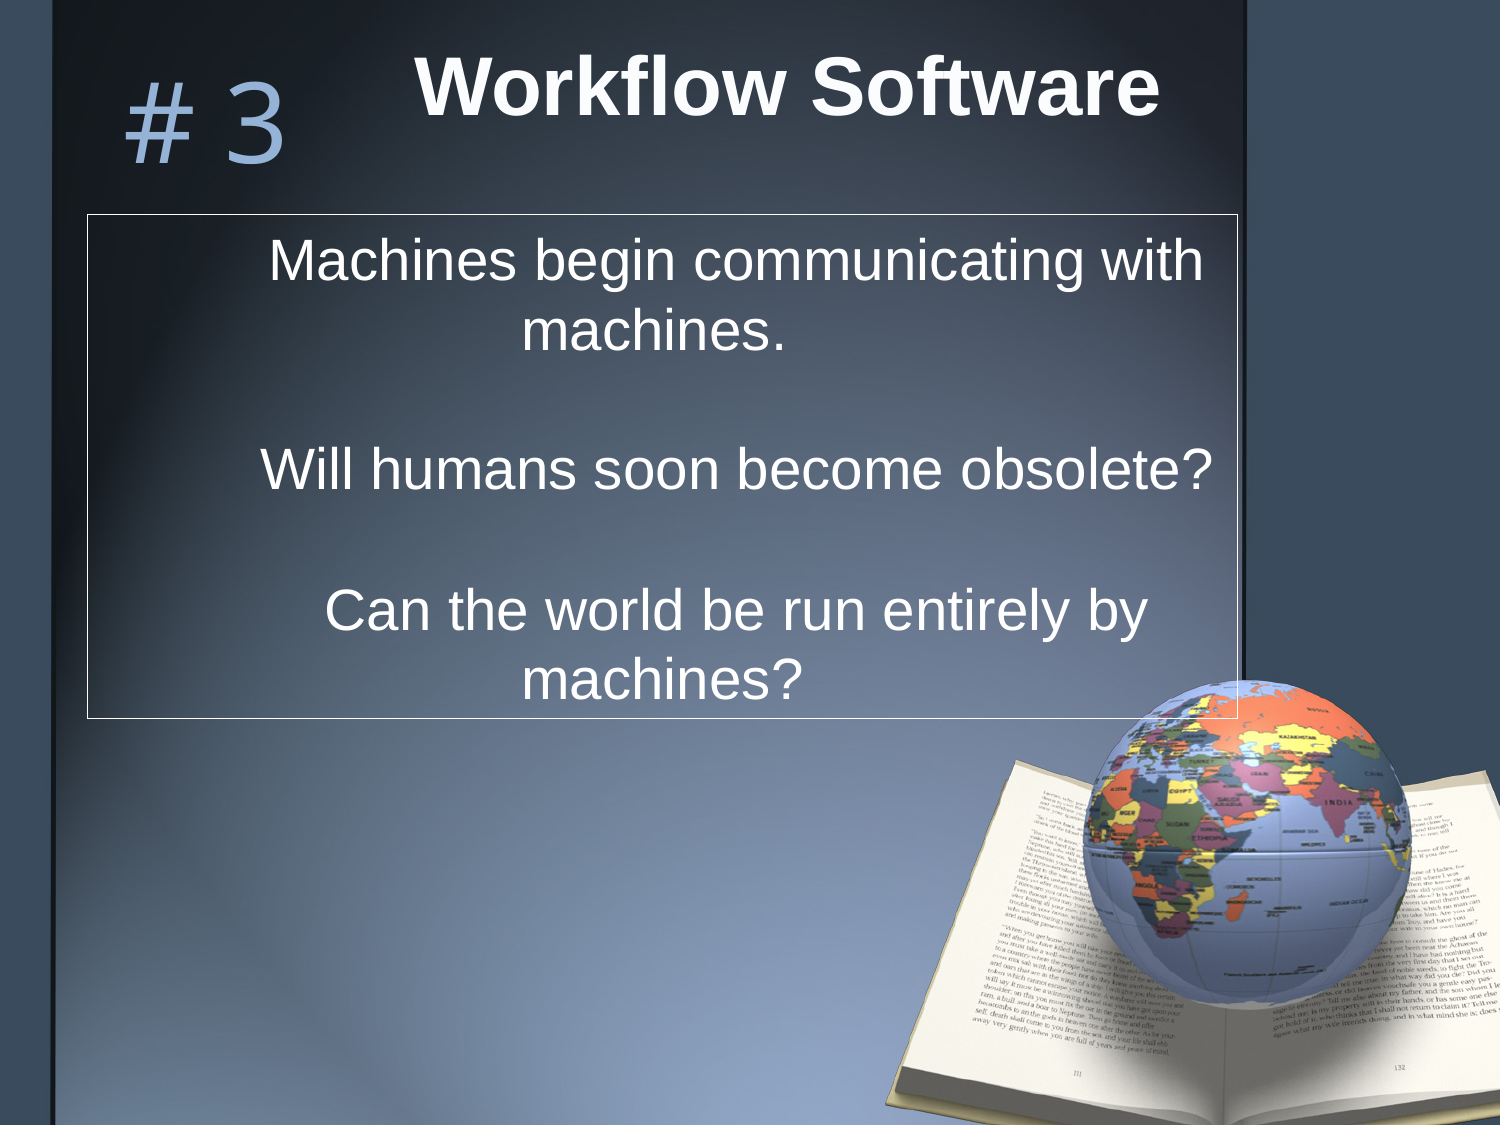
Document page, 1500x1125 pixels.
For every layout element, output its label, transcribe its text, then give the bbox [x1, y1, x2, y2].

text_box Workflow Software [337, 24, 1239, 140]
picture [0, 0, 1500, 1125]
title # 3 [49, 0, 363, 238]
text_box Machines begin communicating with machines. Will humans soon become obsolete? Can the world be run entirely by machines? [87, 214, 1238, 719]
